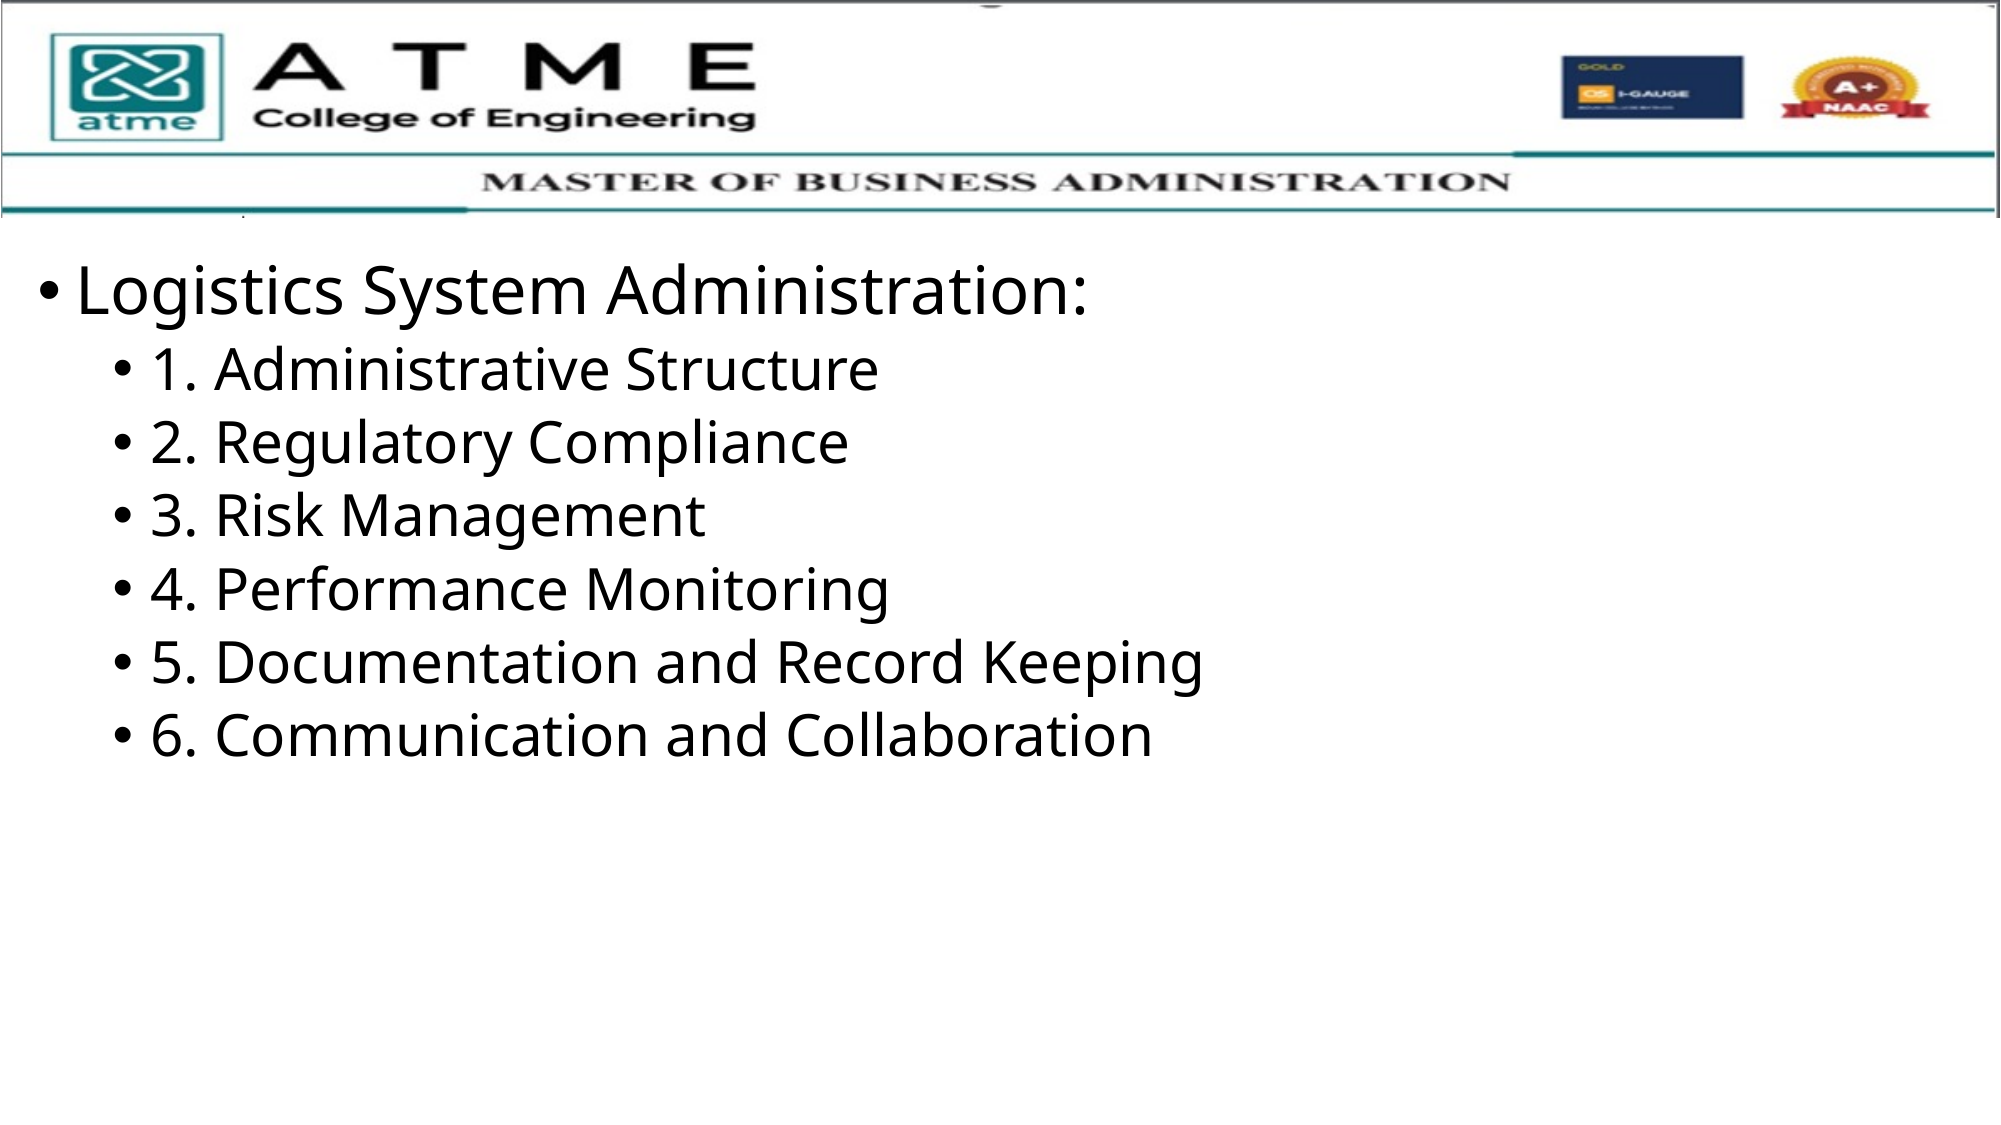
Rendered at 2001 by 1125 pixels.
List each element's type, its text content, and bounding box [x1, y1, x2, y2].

list Logistics System Administration: 1. Administrative Structure 2. Regulatory Compliance 3. Risk Management 4. Performance Monitoring 5. Documentation and Record Keeping 6. Communication and Collaboration [22, 249, 1978, 1103]
picture [1, 0, 2000, 218]
